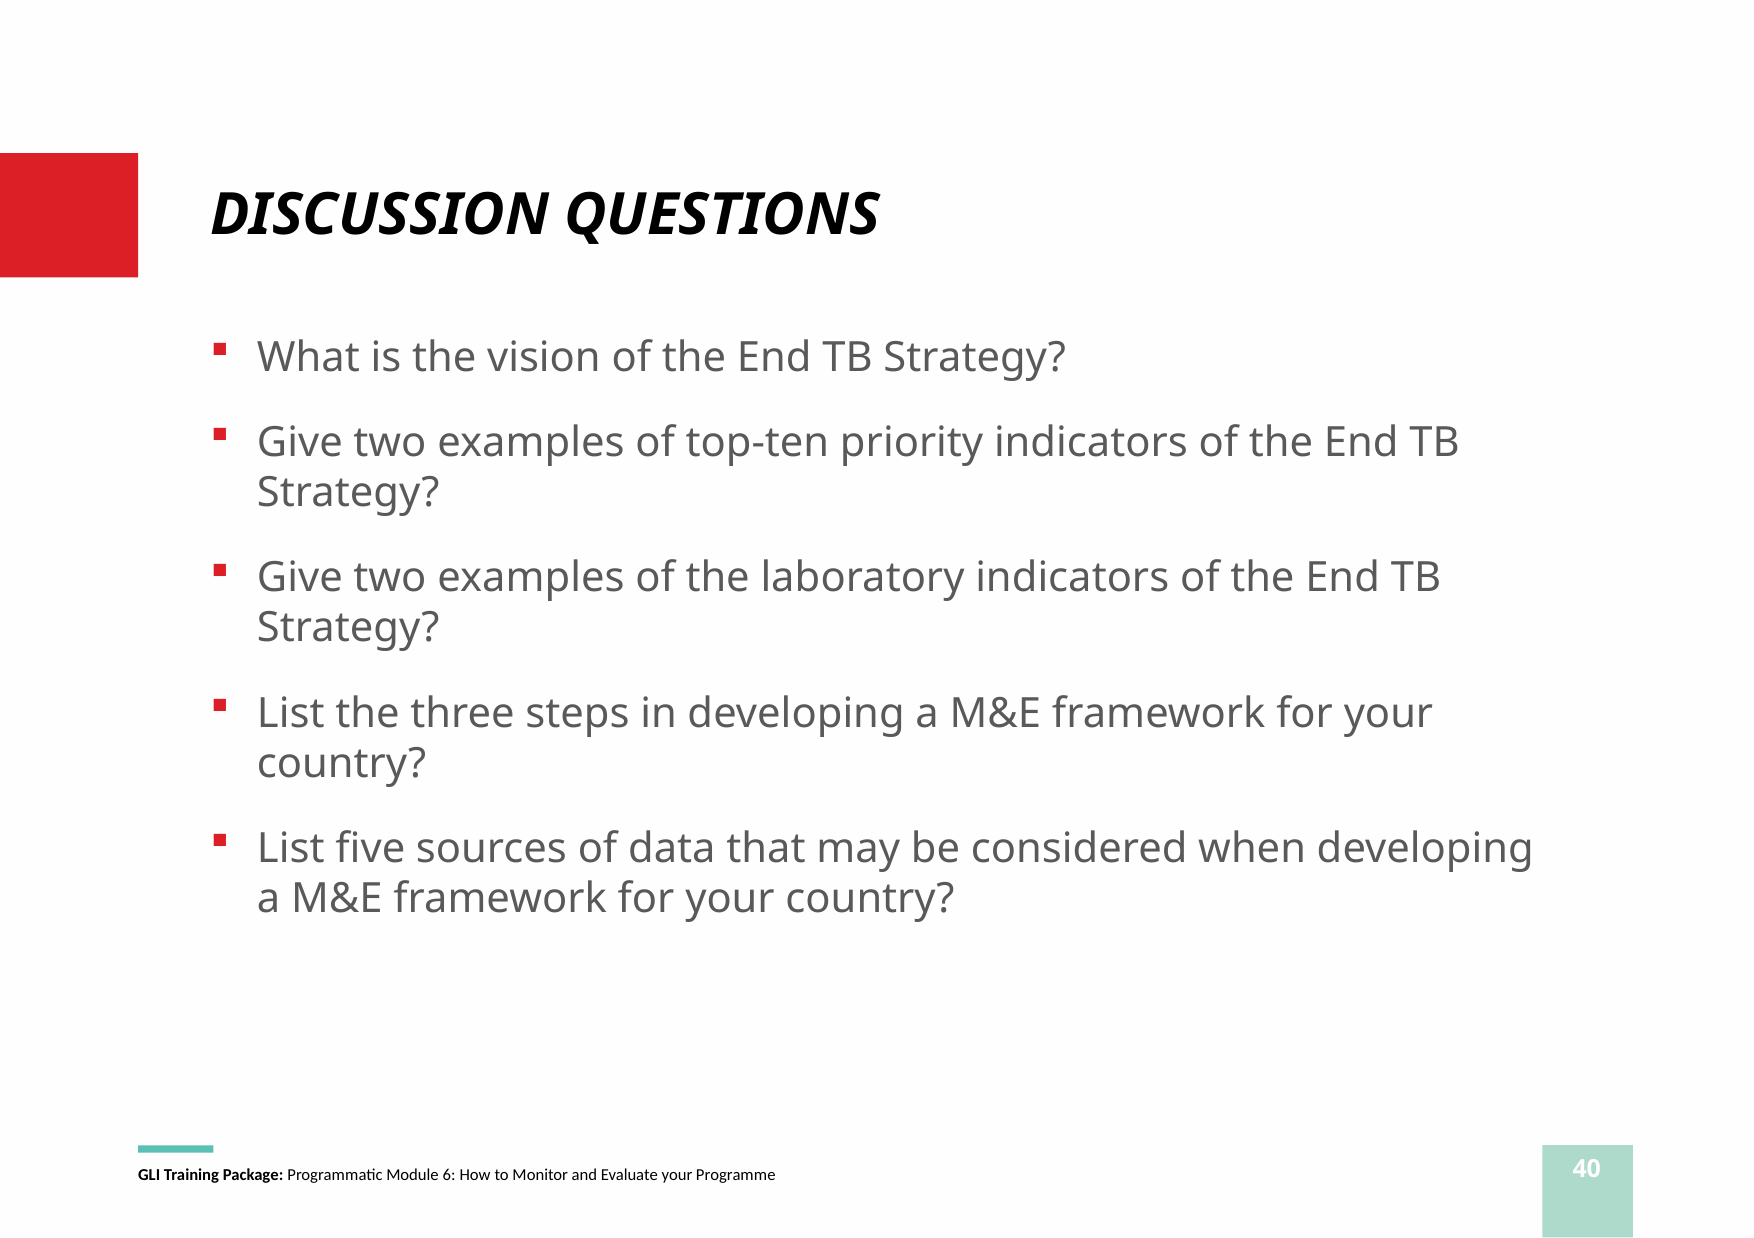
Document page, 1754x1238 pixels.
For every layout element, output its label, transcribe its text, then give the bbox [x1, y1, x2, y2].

title DISCUSSION QUESTIONS [210, 153, 1543, 278]
list What is the vision of the End TB Strategy? Give two examples of top-ten priority indicators of the End TB Strategy? Give two examples of the laboratory indicators of the End TB Strategy? List the three steps in developing a M&E framework for your country? List five sources of data that may be considered when developing a M&E framework for your country? [210, 329, 1543, 1085]
